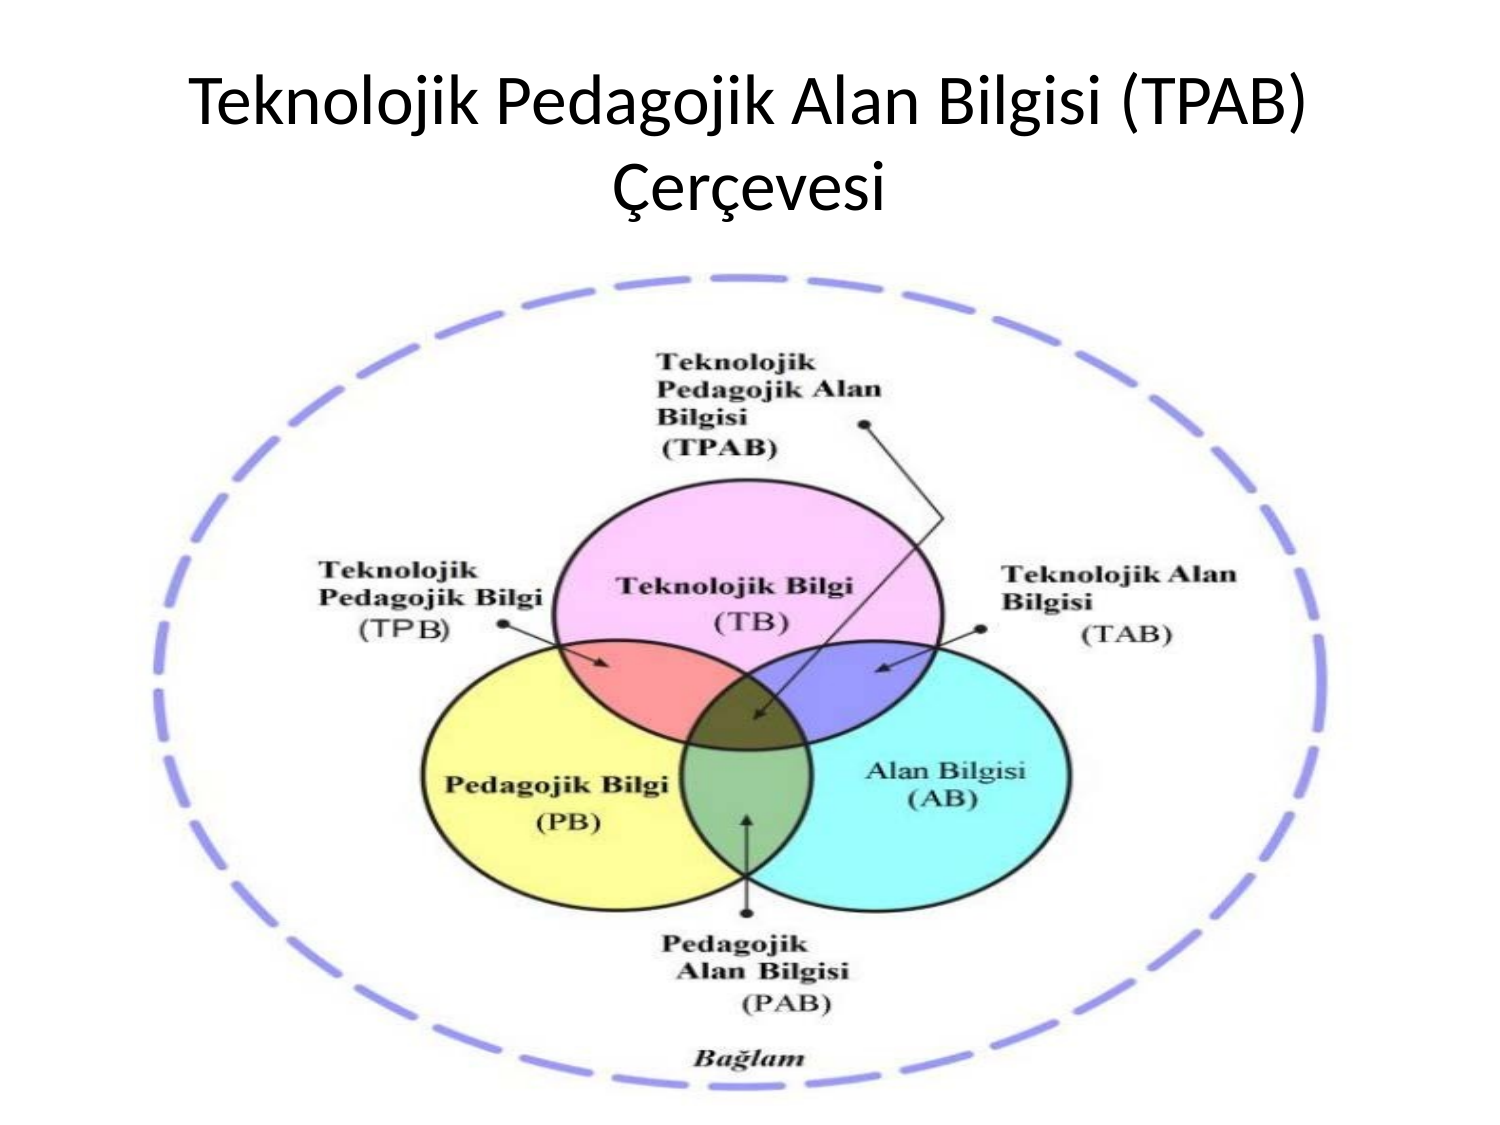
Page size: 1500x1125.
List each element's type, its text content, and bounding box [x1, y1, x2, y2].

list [135, 262, 1353, 1107]
title Teknolojik Pedagojik Alan Bilgisi (TPAB) Çerçevesi [75, 45, 1425, 233]
